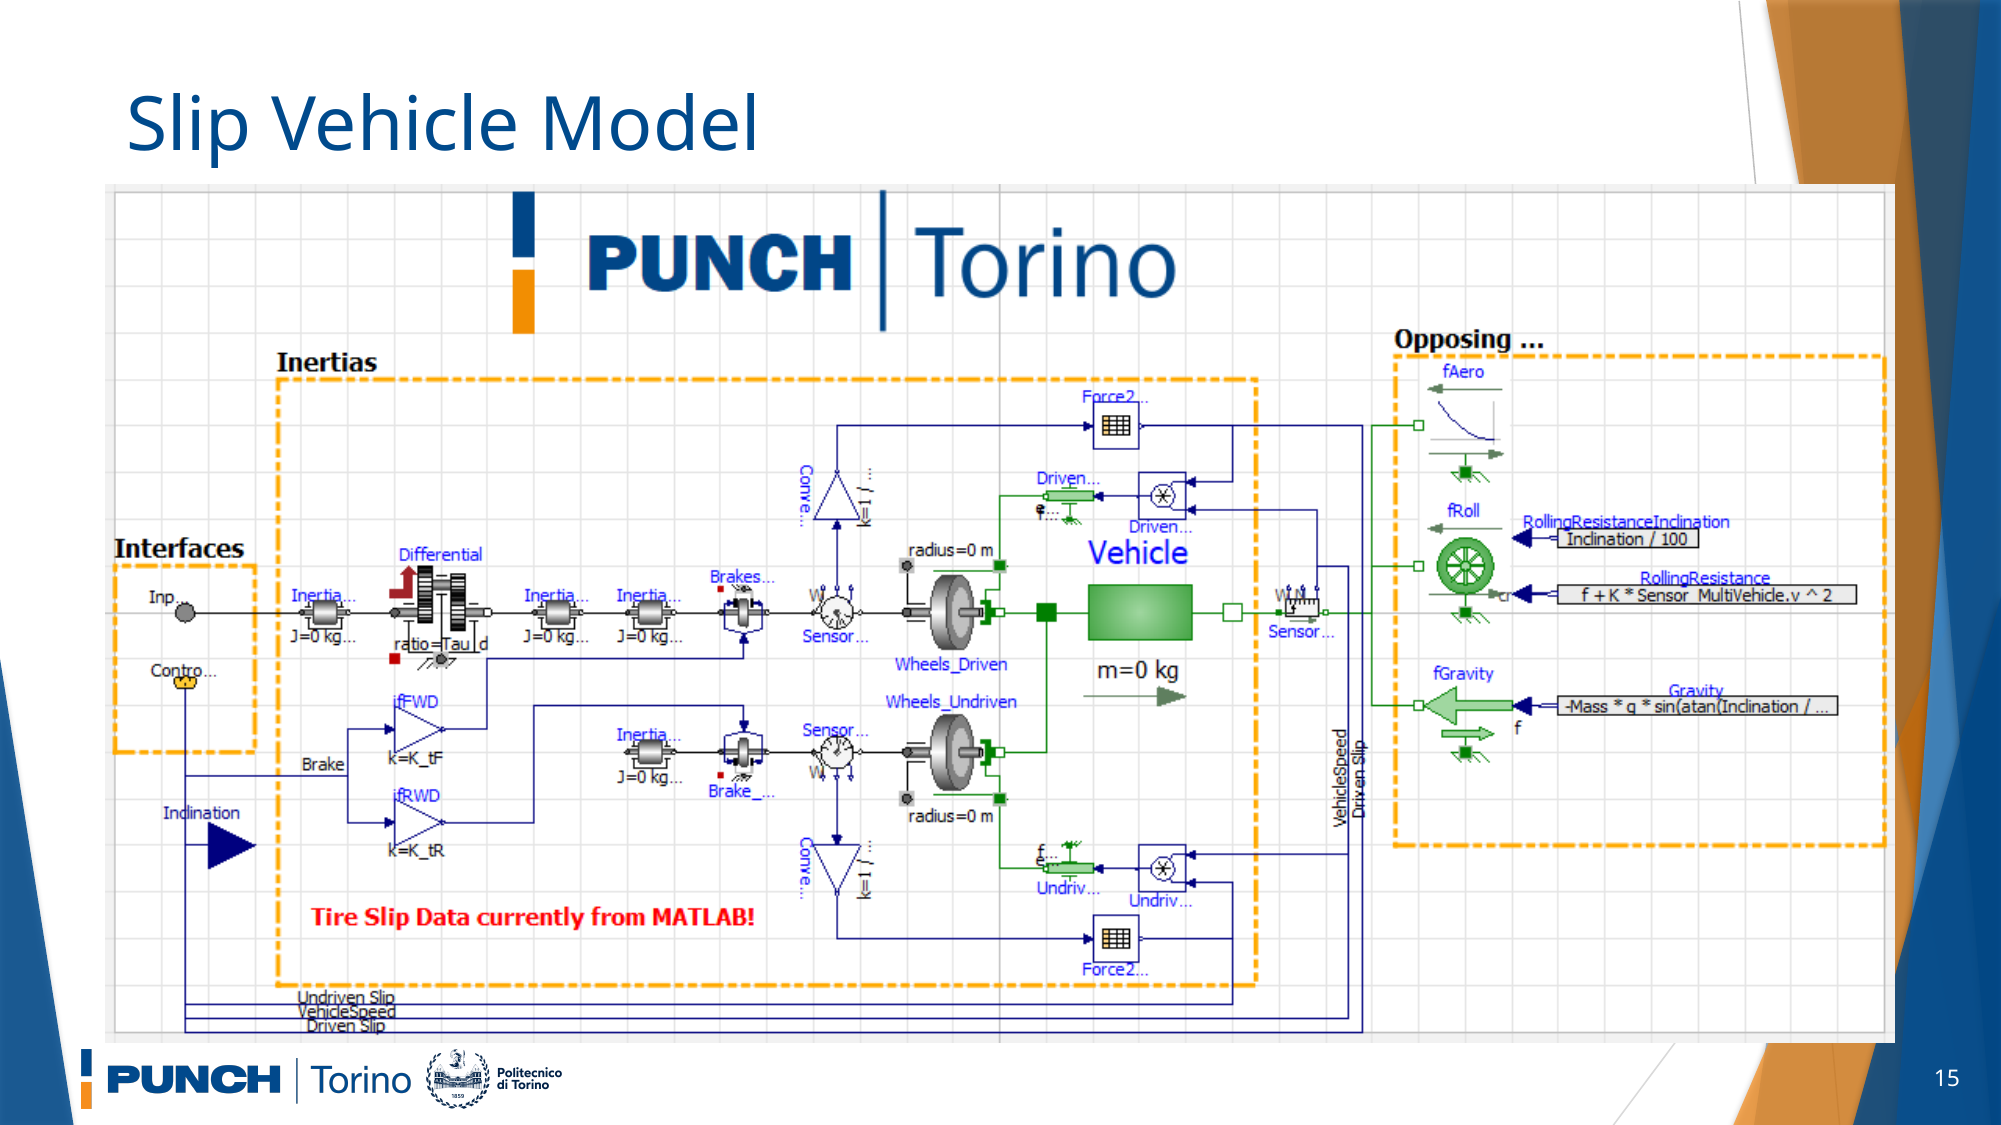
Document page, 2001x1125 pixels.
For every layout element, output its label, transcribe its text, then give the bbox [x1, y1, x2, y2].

picture [81, 1049, 411, 1109]
slide_number 15 [1863, 1048, 1976, 1109]
title Slip Vehicle Model [111, 68, 1522, 181]
picture [426, 1049, 562, 1109]
picture [104, 184, 1896, 1044]
